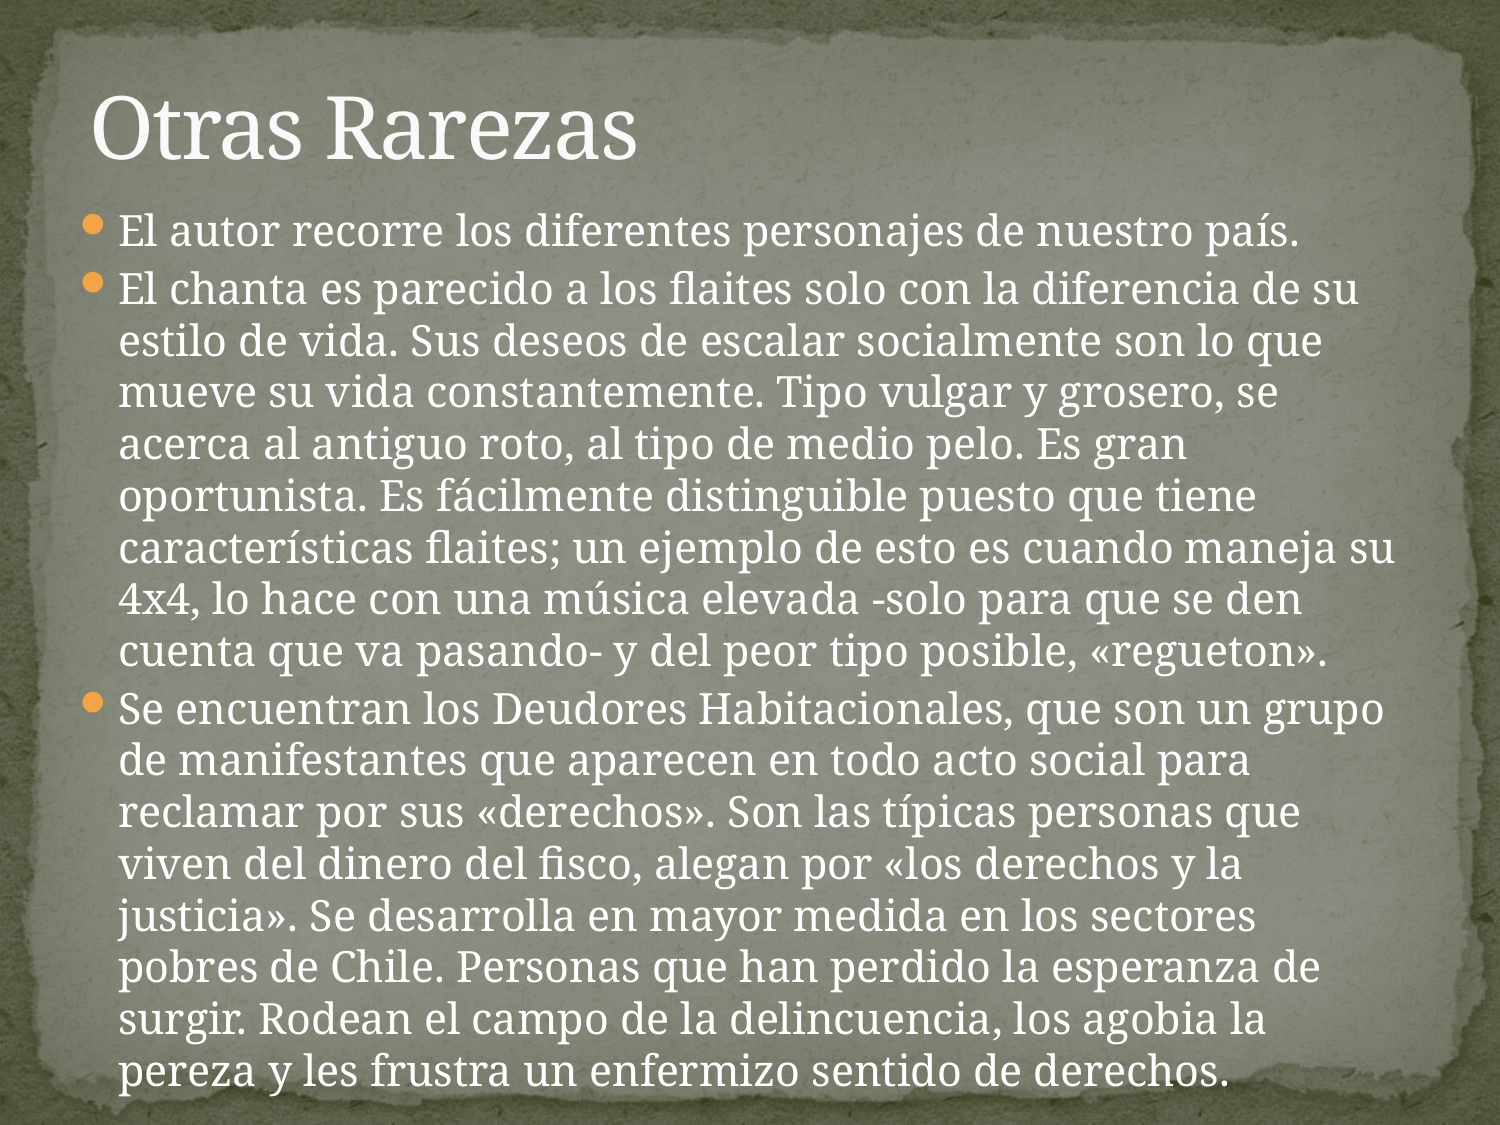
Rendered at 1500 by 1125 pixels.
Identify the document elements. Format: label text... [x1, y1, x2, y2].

list El autor recorre los diferentes personajes de nuestro país. El chanta es parecido a los flaites solo con la diferencia de su estilo de vida. Sus deseos de escalar socialmente son lo que mueve su vida constantemente. Tipo vulgar y grosero, se acerca al antiguo roto, al tipo de medio pelo. Es gran oportunista. Es fácilmente distinguible puesto que tiene características flaites; un ejemplo de esto es cuando maneja su 4x4, lo hace con una música elevada -solo para que se den cuenta que va pasando- y del peor tipo posible, «regueton». Se encuentran los Deudores Habitacionales, que son un grupo de manifestantes que aparecen en todo acto social para reclamar por sus «derechos». Son las típicas personas que viven del dinero del fisco, alegan por «los derechos y la justicia». Se desarrolla en mayor medida en los sectores pobres de Chile. Personas que han perdido la esperanza de surgir. Rodean el campo de la delincuencia, los agobia la pereza y les frustra un enfermizo sentido de derechos. [64, 196, 1415, 1125]
title Otras Rarezas [74, 45, 1425, 185]
